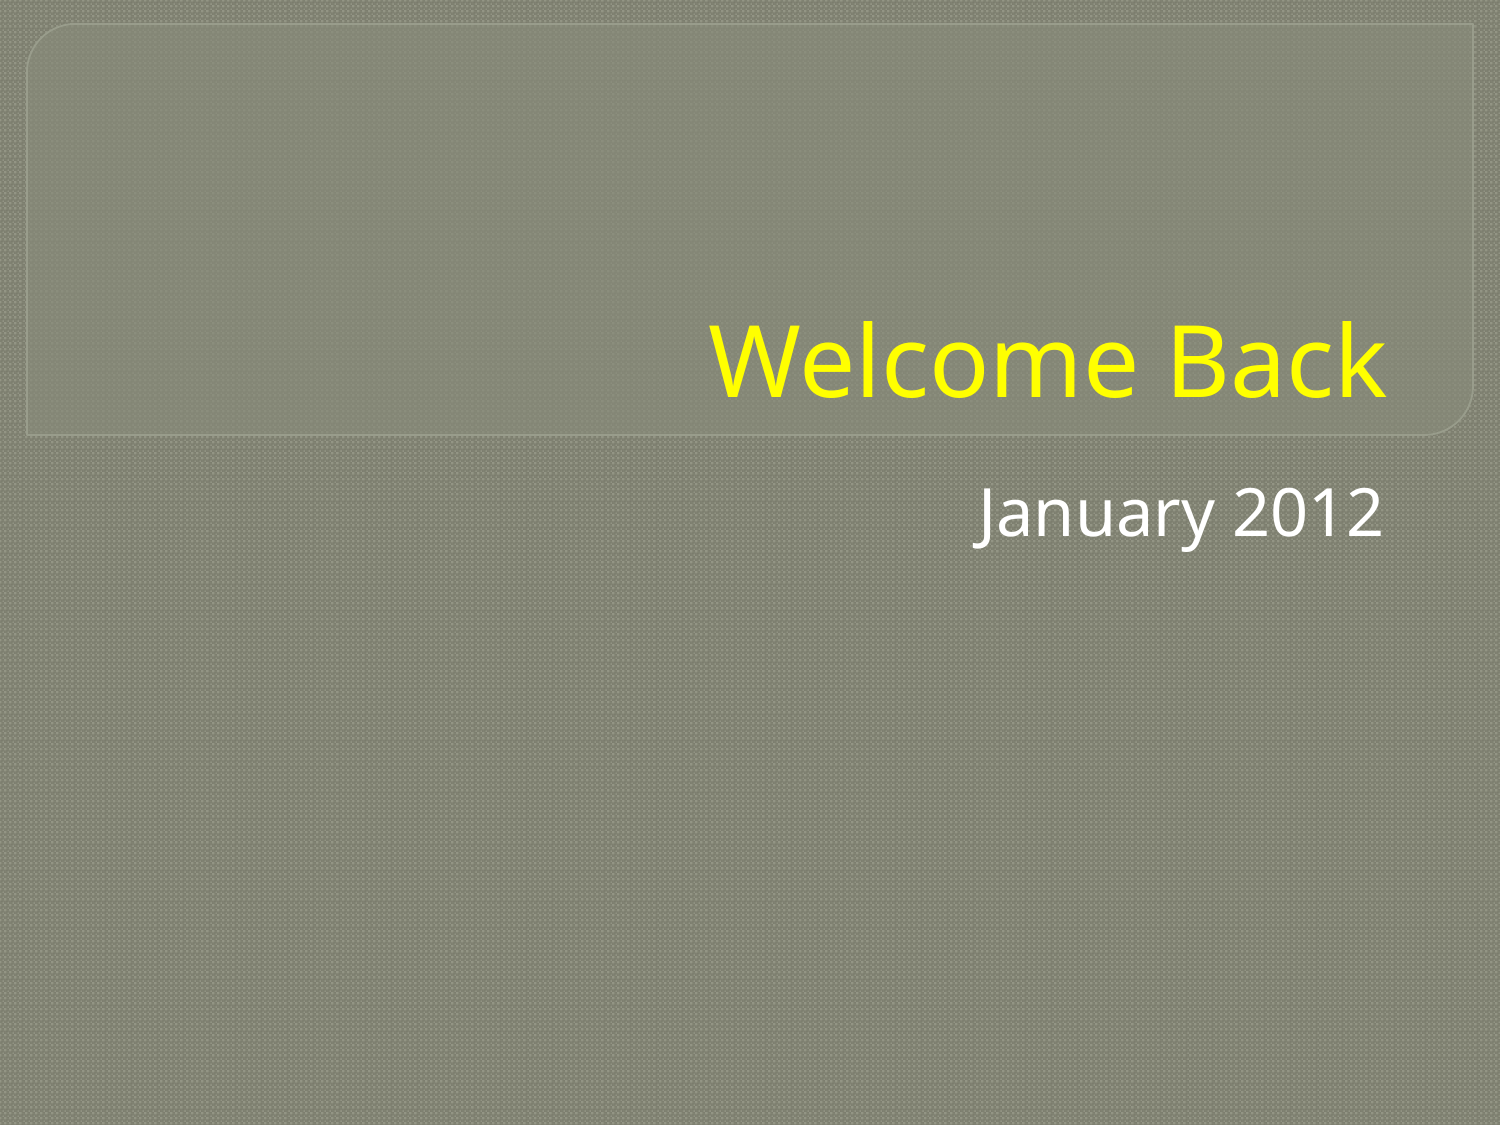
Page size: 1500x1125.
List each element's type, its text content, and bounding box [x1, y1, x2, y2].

subtitle January 2012 [350, 462, 1427, 750]
title Welcome Back [76, 62, 1427, 425]
